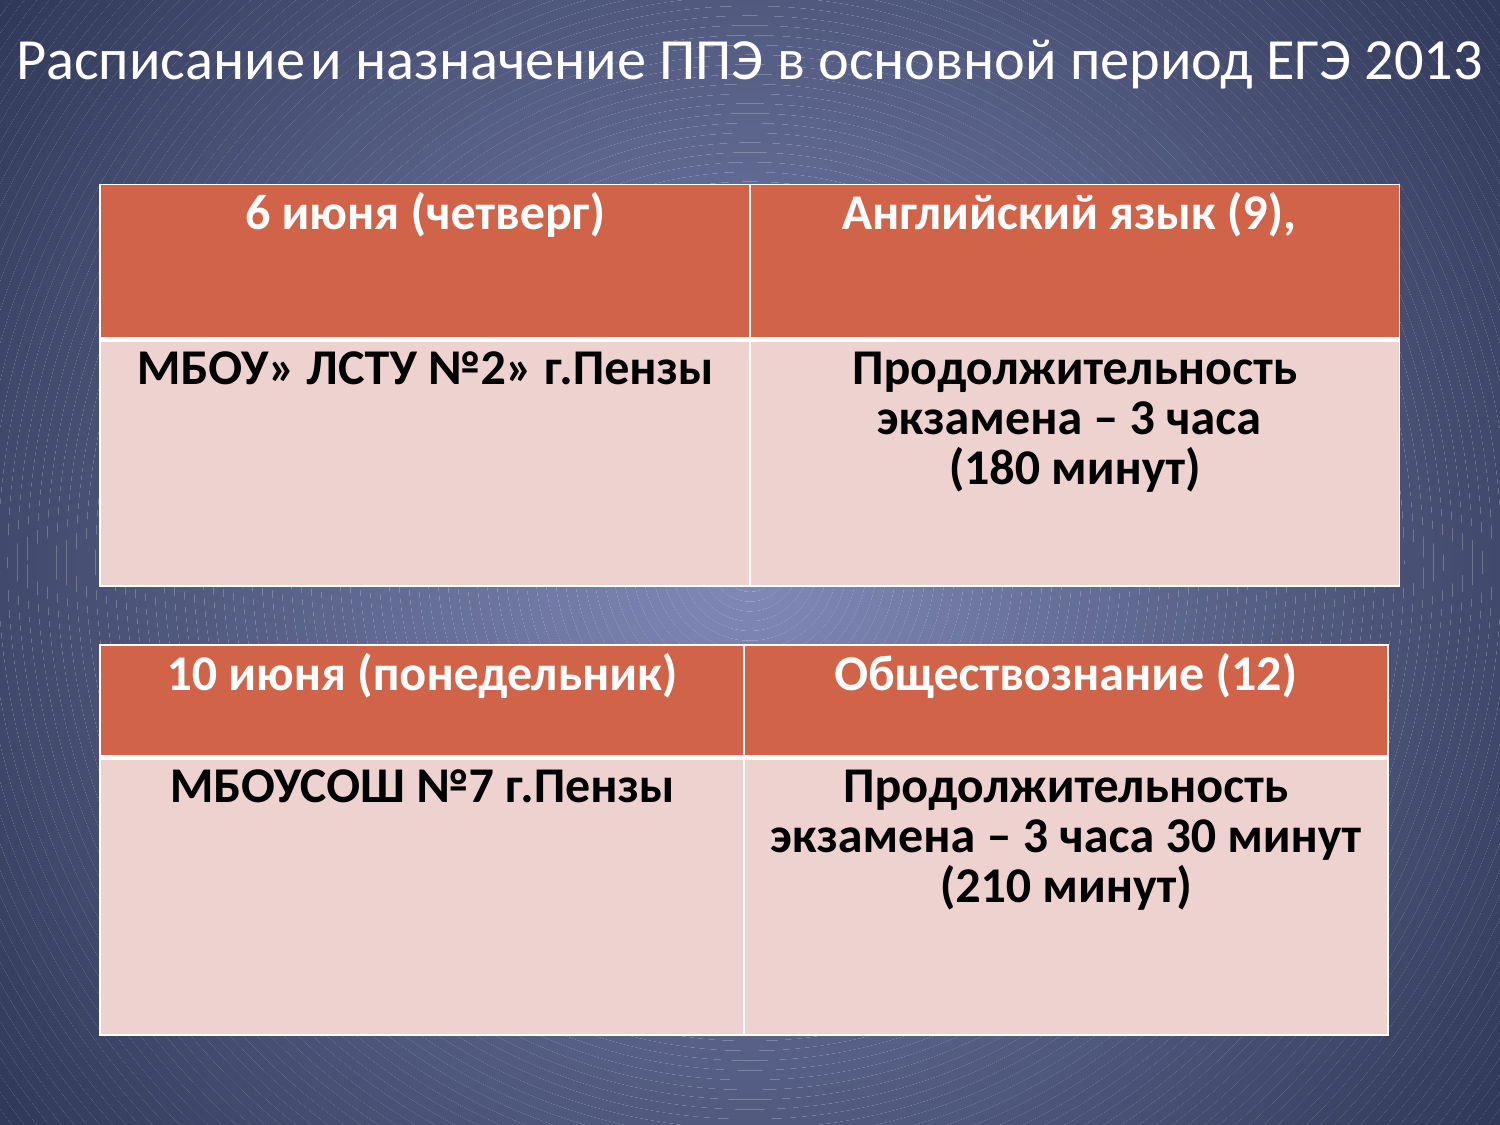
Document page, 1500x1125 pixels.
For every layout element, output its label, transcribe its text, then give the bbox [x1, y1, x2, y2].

table_header Обществознание (12) [745, 646, 1387, 755]
table_header 10 июня (понедельник) [101, 646, 743, 755]
table_header 6 июня (четверг) [101, 185, 749, 337]
table_header Английский язык (9), [751, 185, 1399, 337]
table_cell Продолжительность экзамена – 3 часа 30 минут (210 минут) [745, 760, 1387, 1034]
table_cell МБОУСОШ №7 г.Пензы [101, 760, 743, 1034]
table_cell Продолжительность экзамена – 3 часа (180 минут) [751, 342, 1399, 585]
text_box Расписание и назначение ППЭ в основной период ЕГЭ 2013 [0, 14, 1500, 99]
table_cell МБОУ» ЛСТУ №2» г.Пензы [101, 342, 749, 585]
